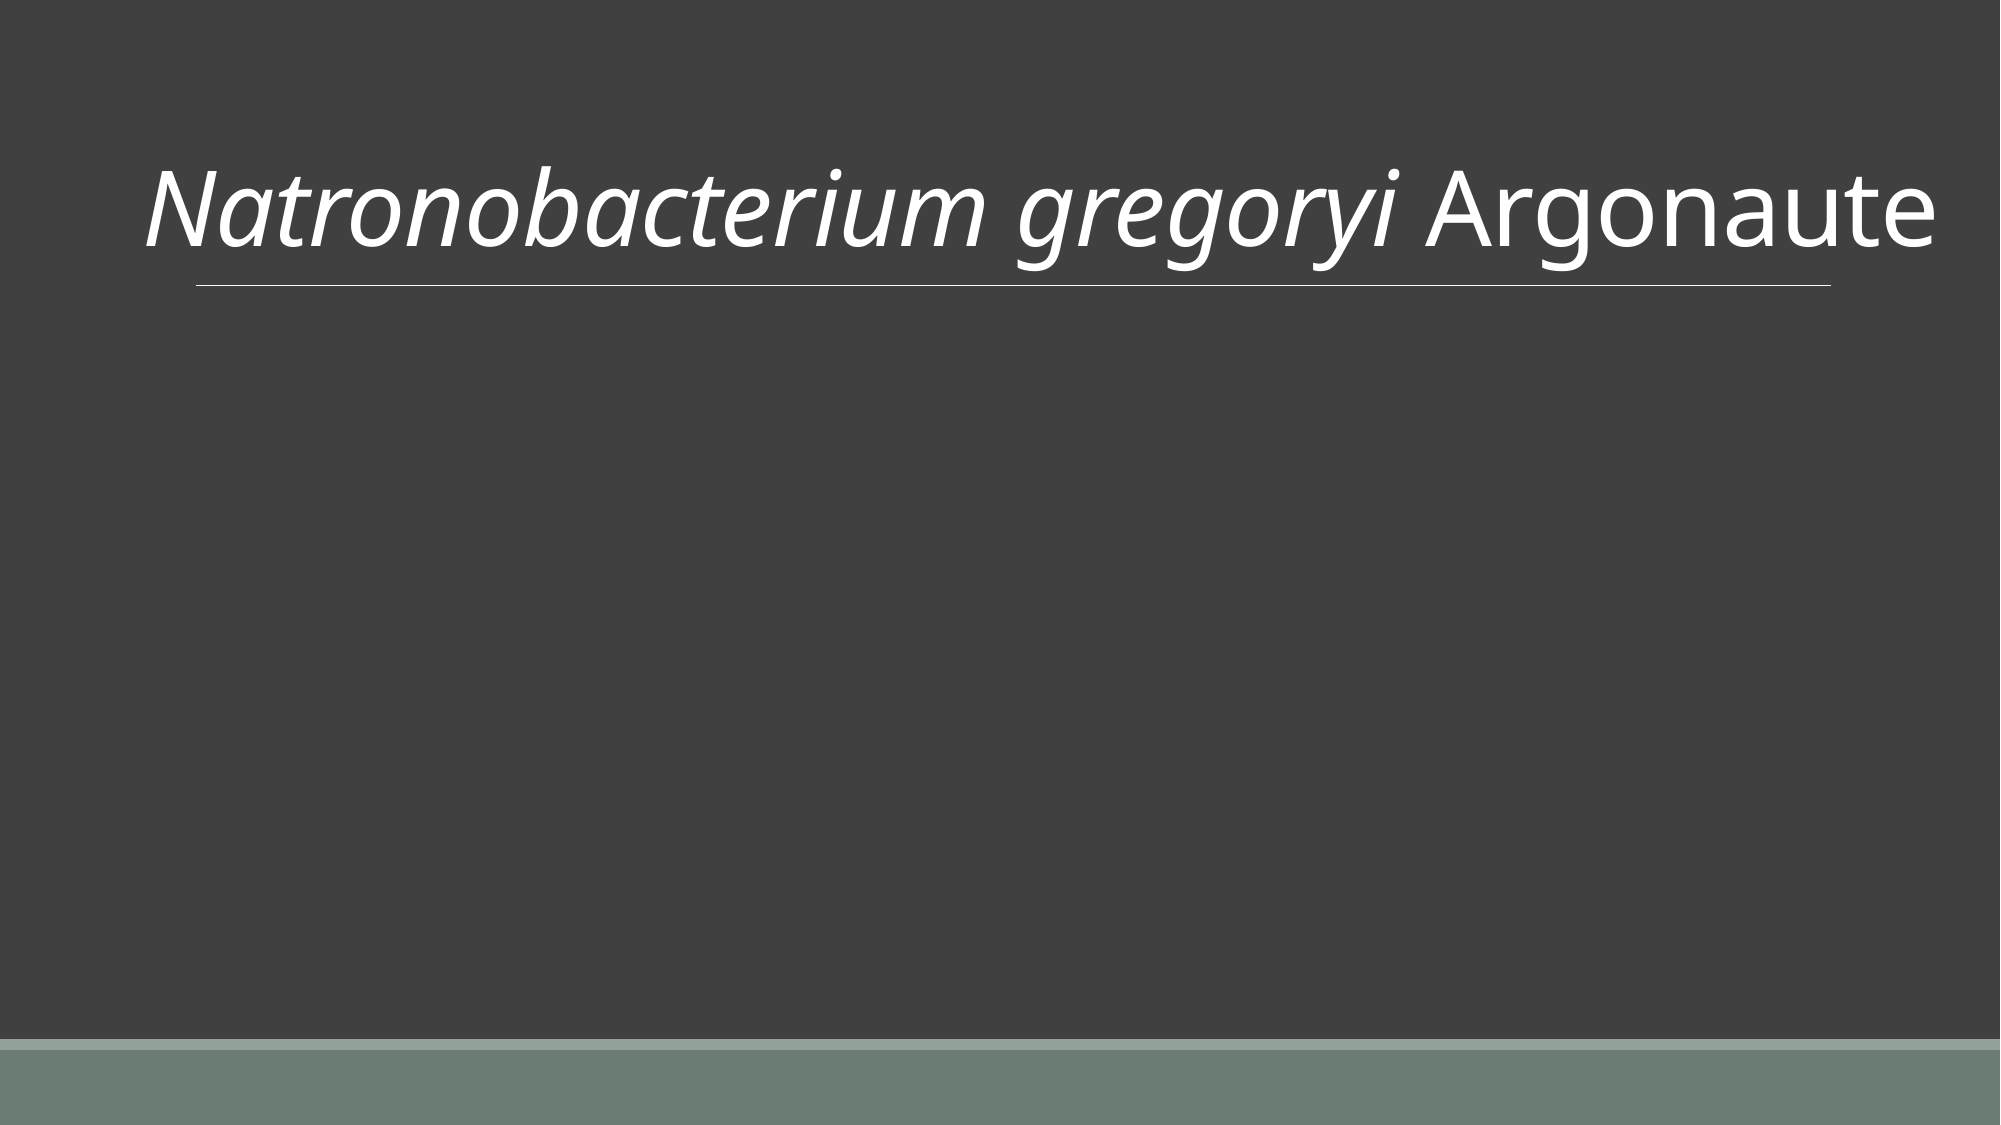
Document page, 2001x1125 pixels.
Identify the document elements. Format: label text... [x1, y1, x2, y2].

title Natronobacterium gregoryi Argonaute [127, 47, 1963, 377]
